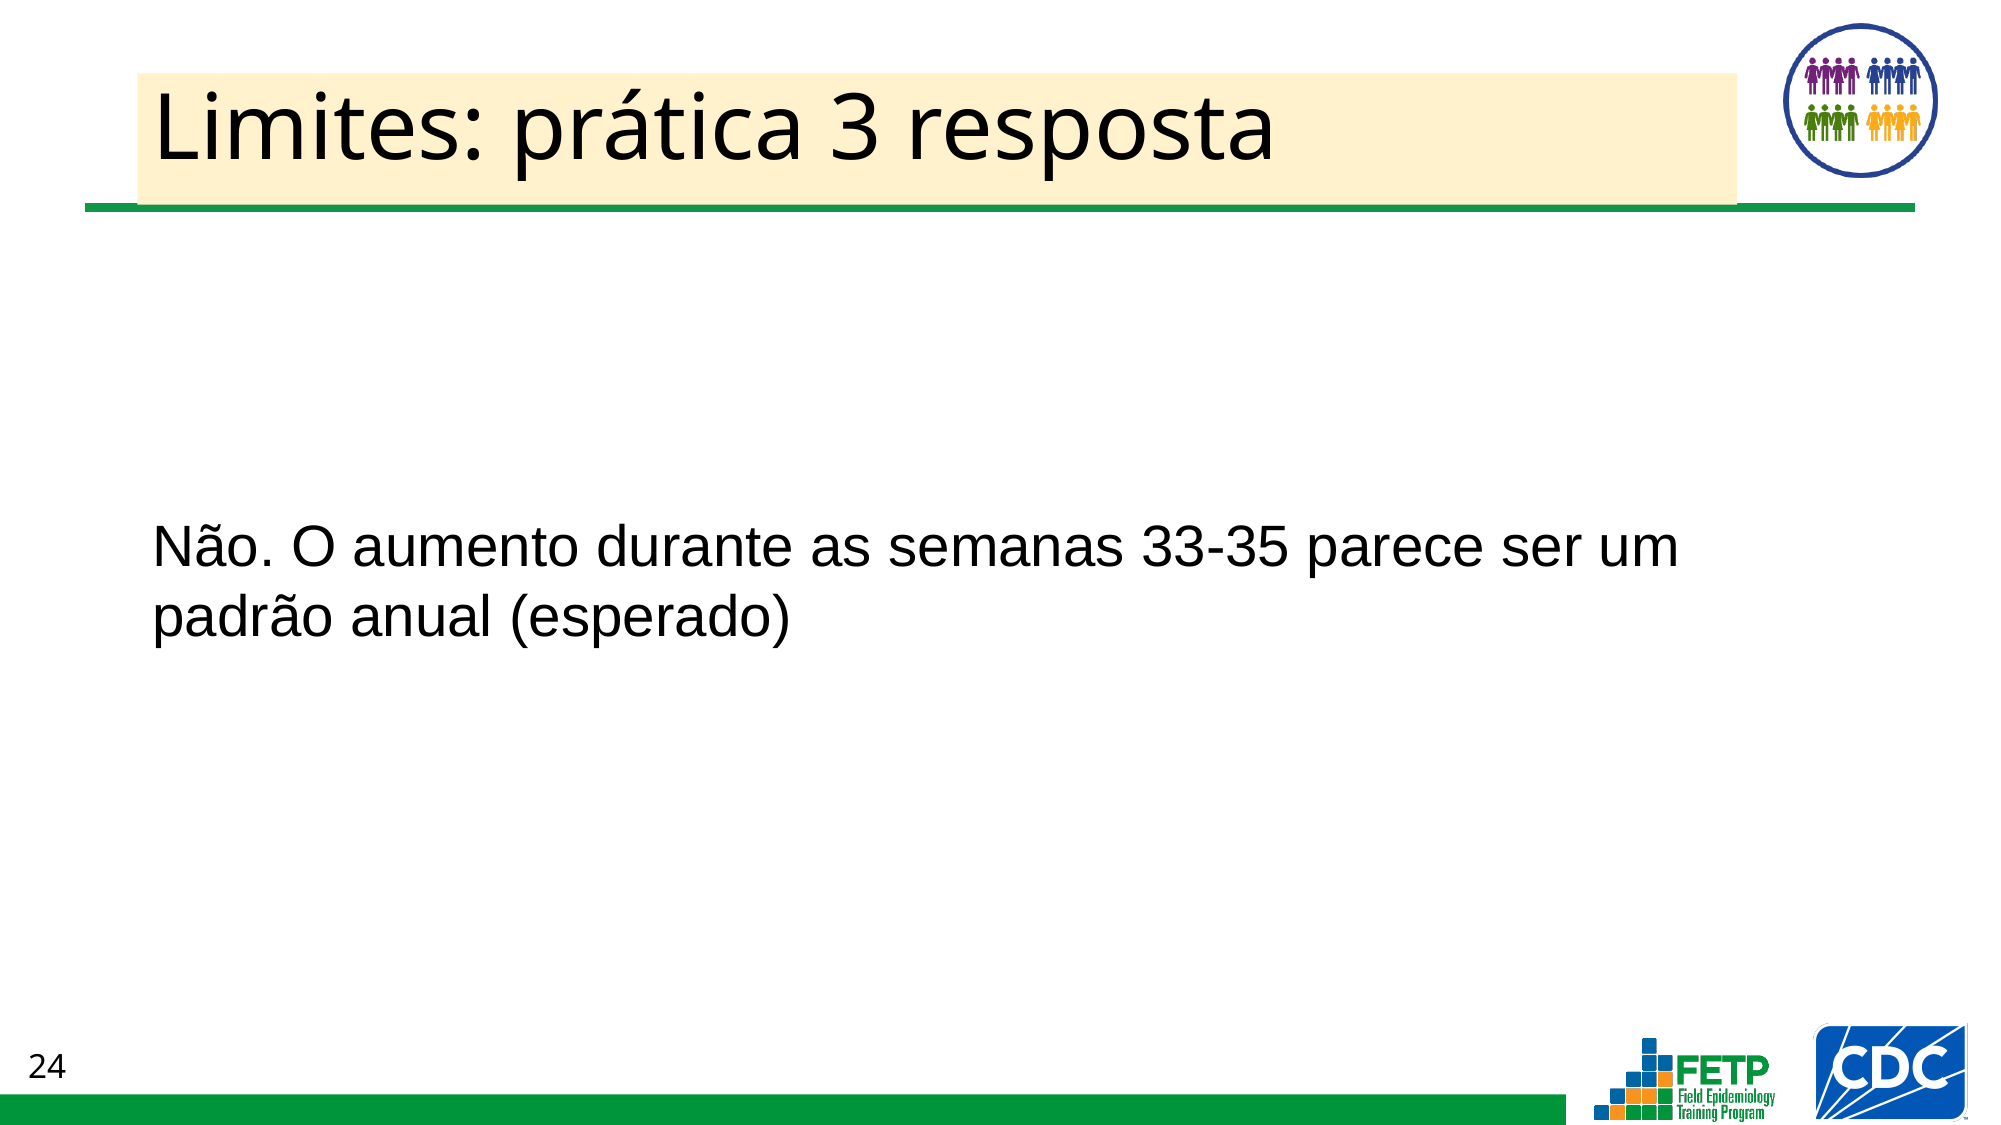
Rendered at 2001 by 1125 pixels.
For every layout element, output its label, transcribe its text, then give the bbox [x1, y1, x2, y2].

picture [1594, 1038, 1775, 1122]
list Não. O aumento durante as semanas 33-35 parece ser um padrão anual (esperado) [137, 242, 1863, 1004]
picture [1813, 1023, 1968, 1122]
picture [1783, 23, 1938, 178]
title Limites: prática 3 resposta [137, 73, 1738, 205]
